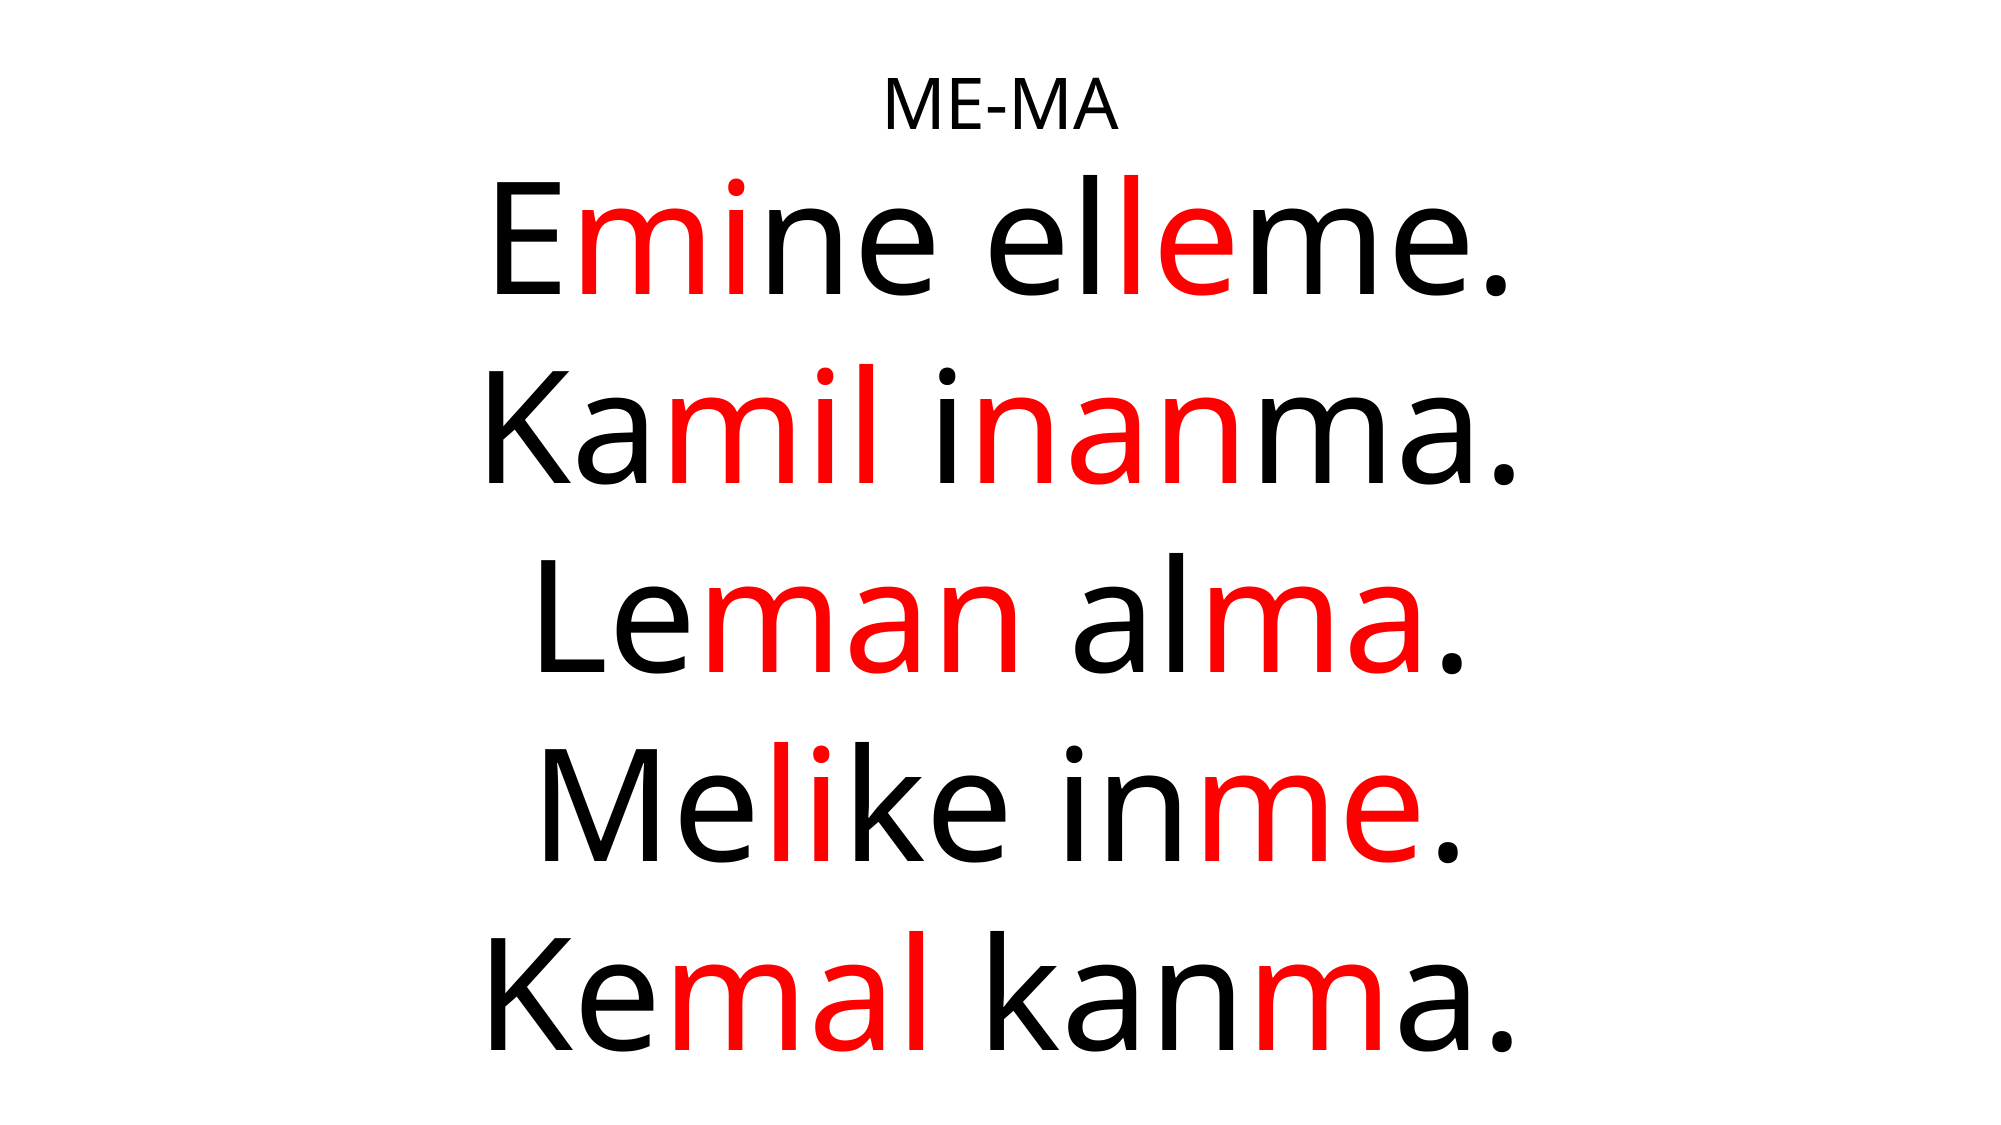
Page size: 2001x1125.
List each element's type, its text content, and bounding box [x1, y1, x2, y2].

list Emine elleme. Kamil inanma. Leman alma. Melike inme. Kemal kanma. [137, 152, 1863, 1098]
title ME-MA [137, 59, 1863, 152]
